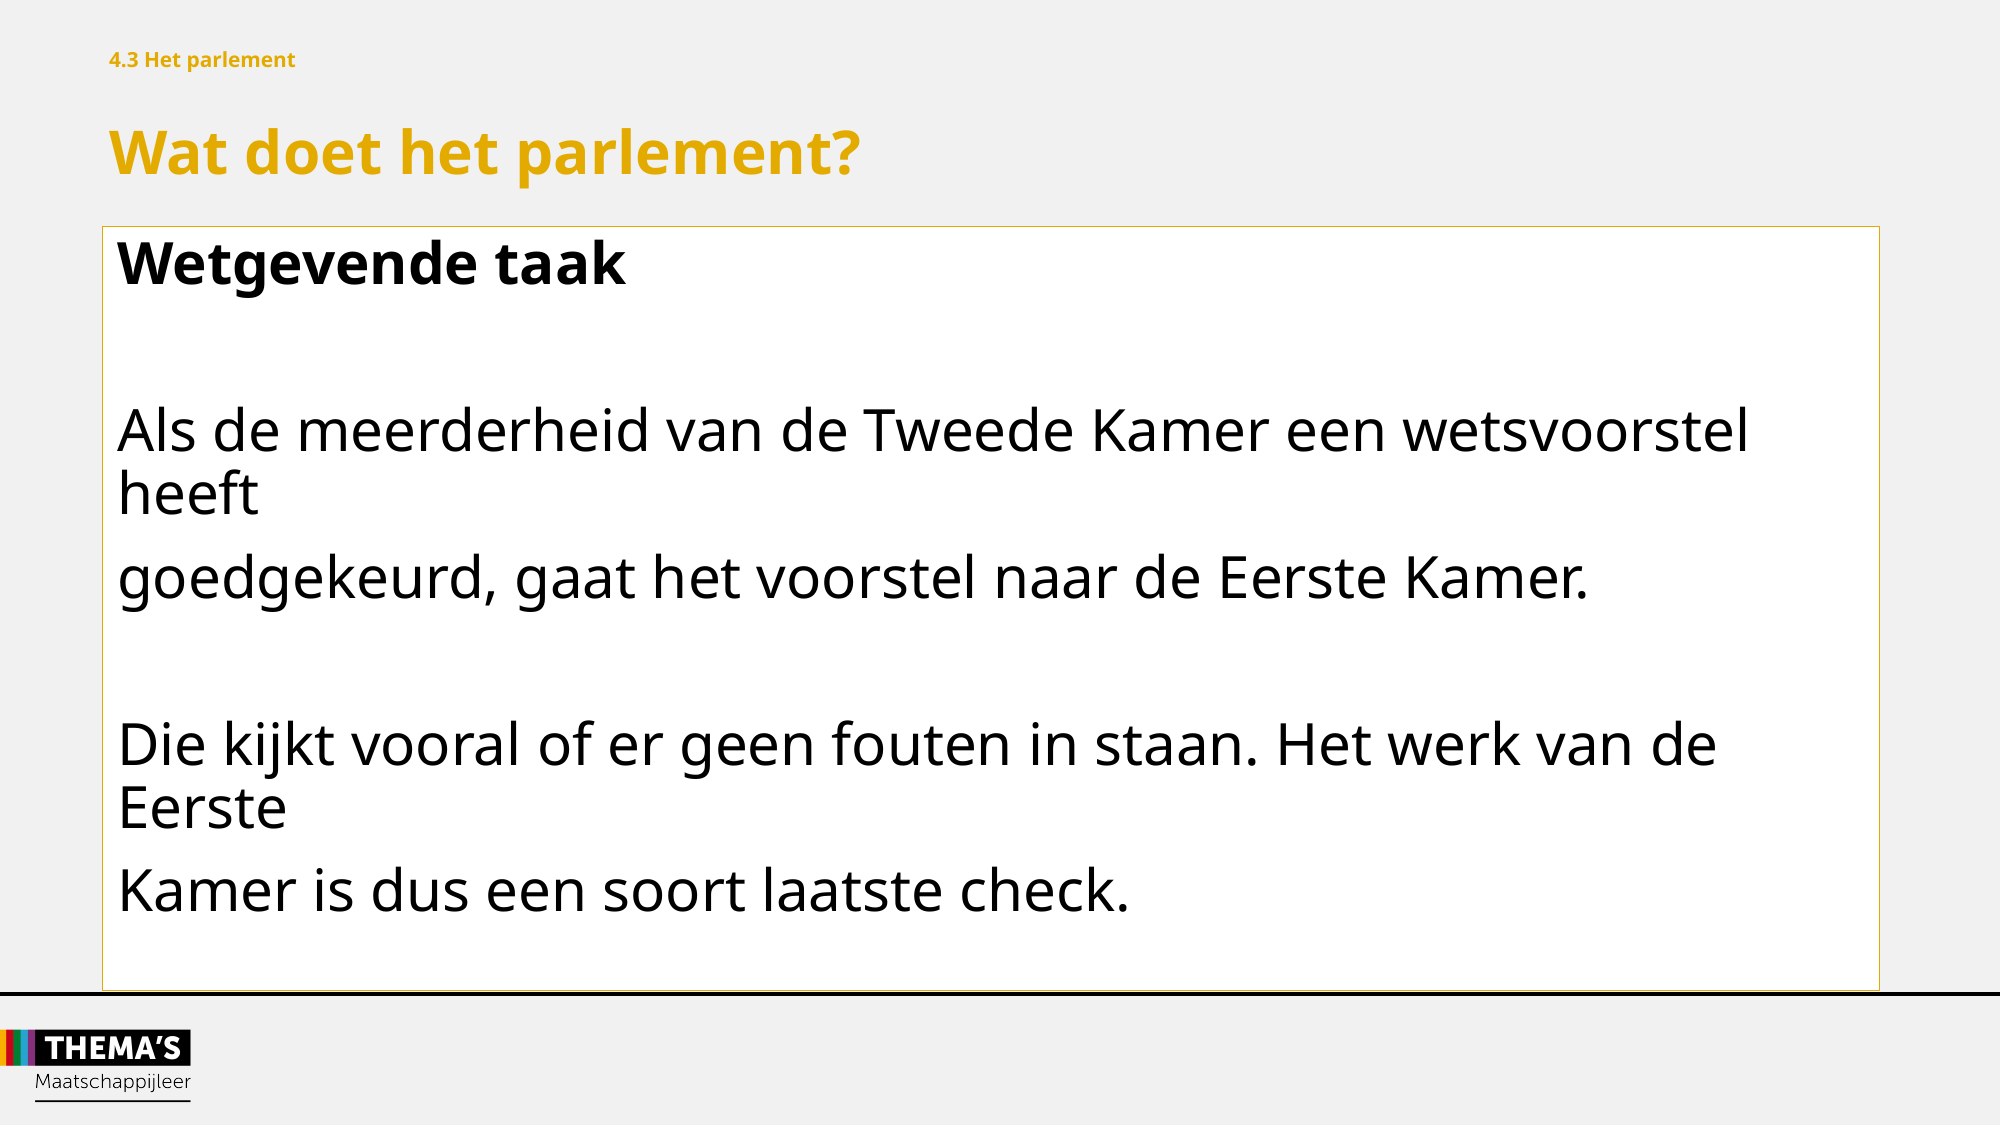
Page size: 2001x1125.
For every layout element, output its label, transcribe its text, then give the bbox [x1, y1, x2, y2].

list Wetgevende taak Als de meerderheid van de Tweede Kamer een wetsvoorstel heeft goedgekeurd, gaat het voorstel naar de Eerste Kamer. Die kijkt vooral of er geen fouten in staan. Het werk van de Eerste Kamer is dus een soort laatste check. [102, 226, 1880, 991]
picture [0, 993, 203, 1125]
list Wat doet het parlement? [94, 114, 1879, 205]
list 4.3 Het parlement [94, 33, 941, 88]
